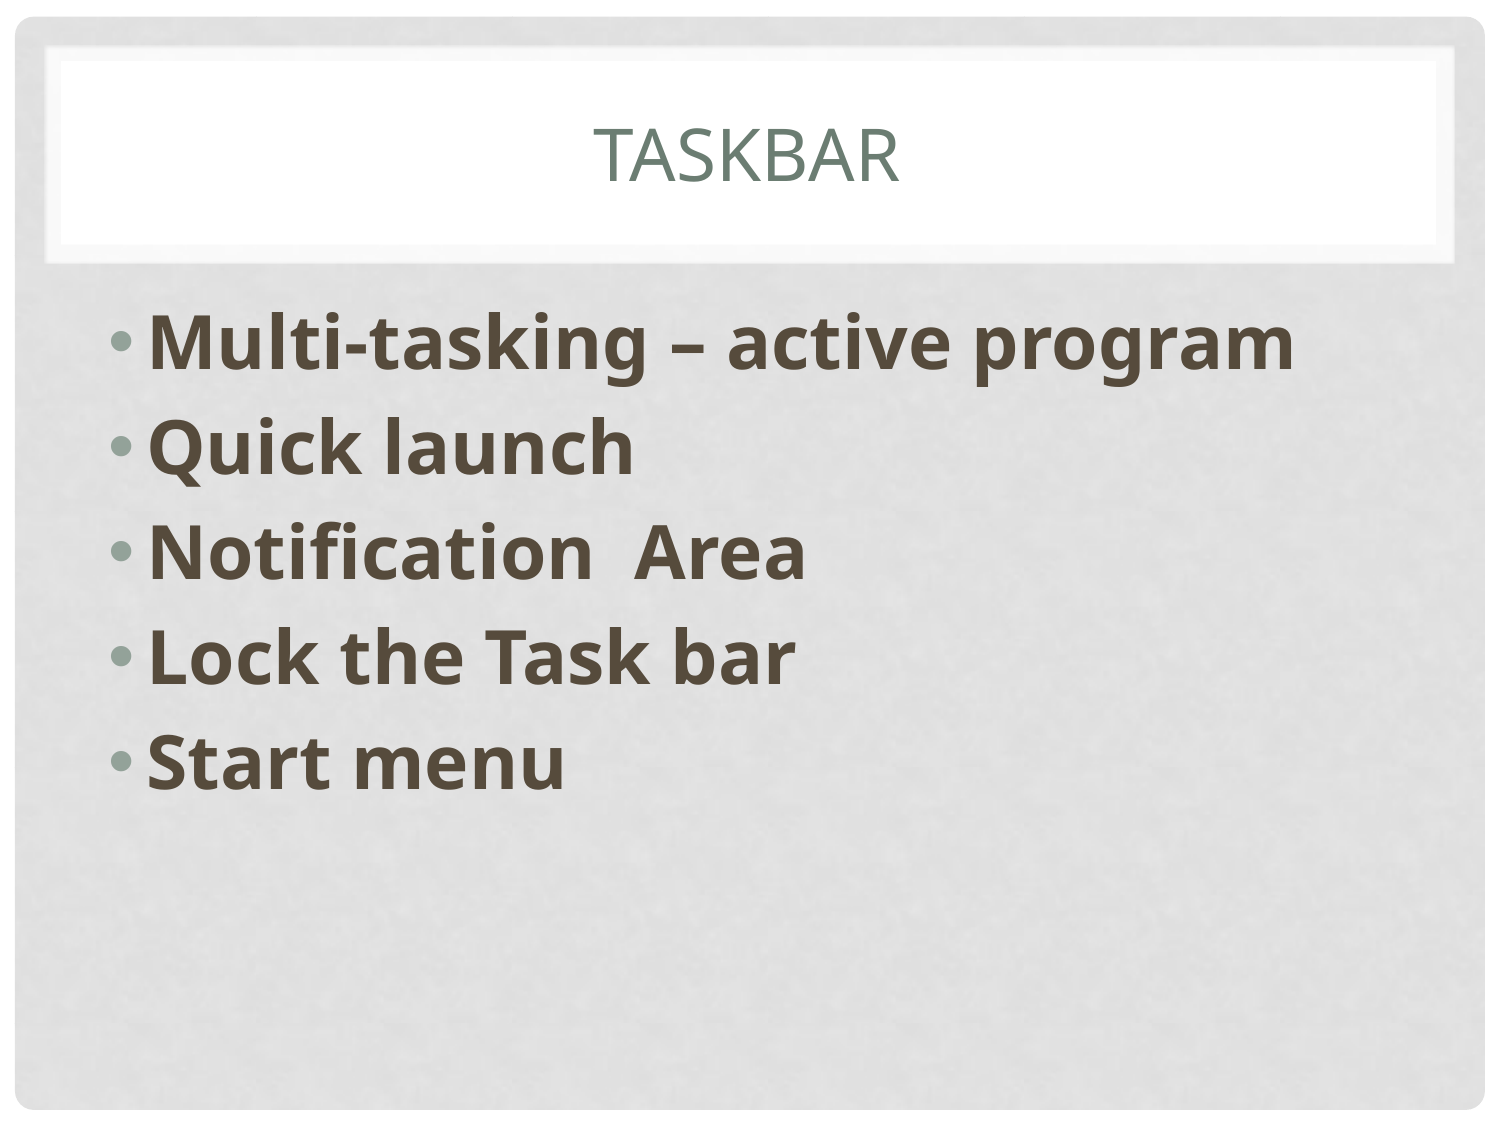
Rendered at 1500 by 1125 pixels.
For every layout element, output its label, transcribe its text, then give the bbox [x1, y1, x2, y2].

list Multi-tasking – active program Quick launch Notification Area Lock the Task bar Start menu [75, 287, 1425, 1005]
title Taskbar [69, 66, 1425, 238]
